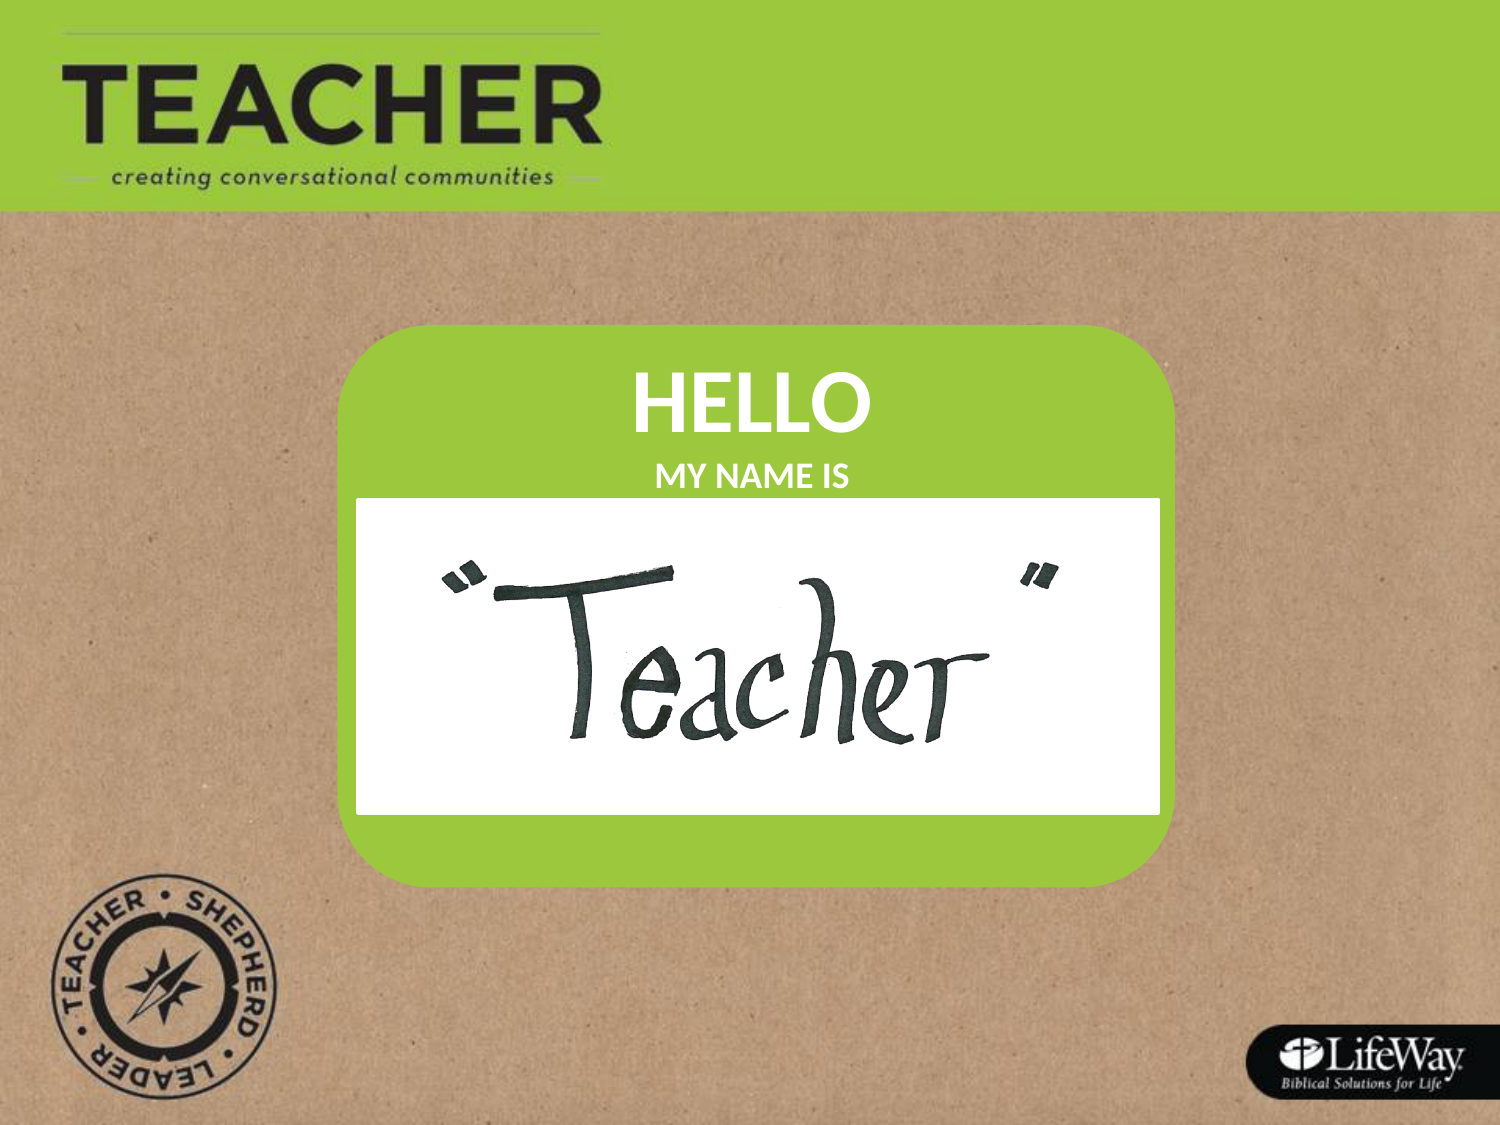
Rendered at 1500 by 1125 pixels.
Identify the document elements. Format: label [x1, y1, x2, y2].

text_box [337, 324, 1176, 888]
picture [0, 0, 1500, 1125]
